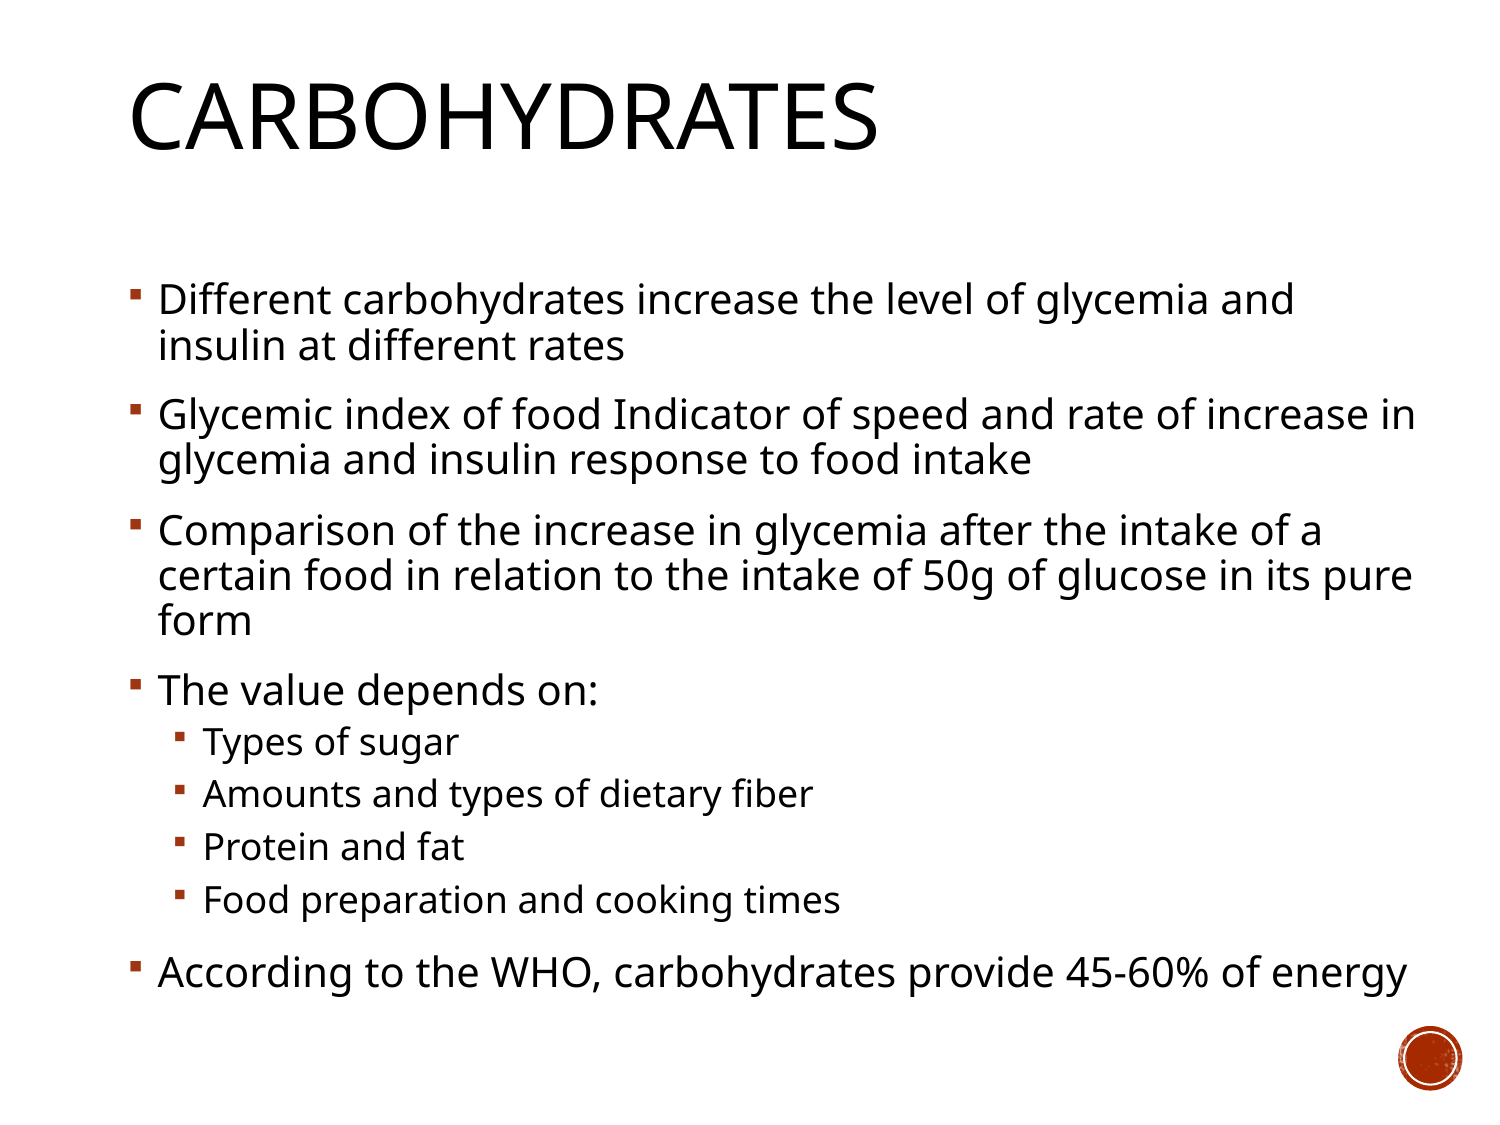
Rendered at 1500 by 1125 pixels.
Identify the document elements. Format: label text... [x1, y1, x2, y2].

list Different carbohydrates increase the level of glycemia and insulin at different rates Glycemic index of food Indicator of speed and rate of increase in glycemia and insulin response to food intake Comparison of the increase in glycemia after the intake of a certain food in relation to the intake of 50g of glucose in its pure form The value depends on: Types of sugar Amounts and types of dietary fiber Protein and fat Food preparation and cooking times According to the WHO, carbohydrates provide 45-60% of energy [112, 196, 1436, 1013]
title carbohydrates [112, 30, 1388, 196]
